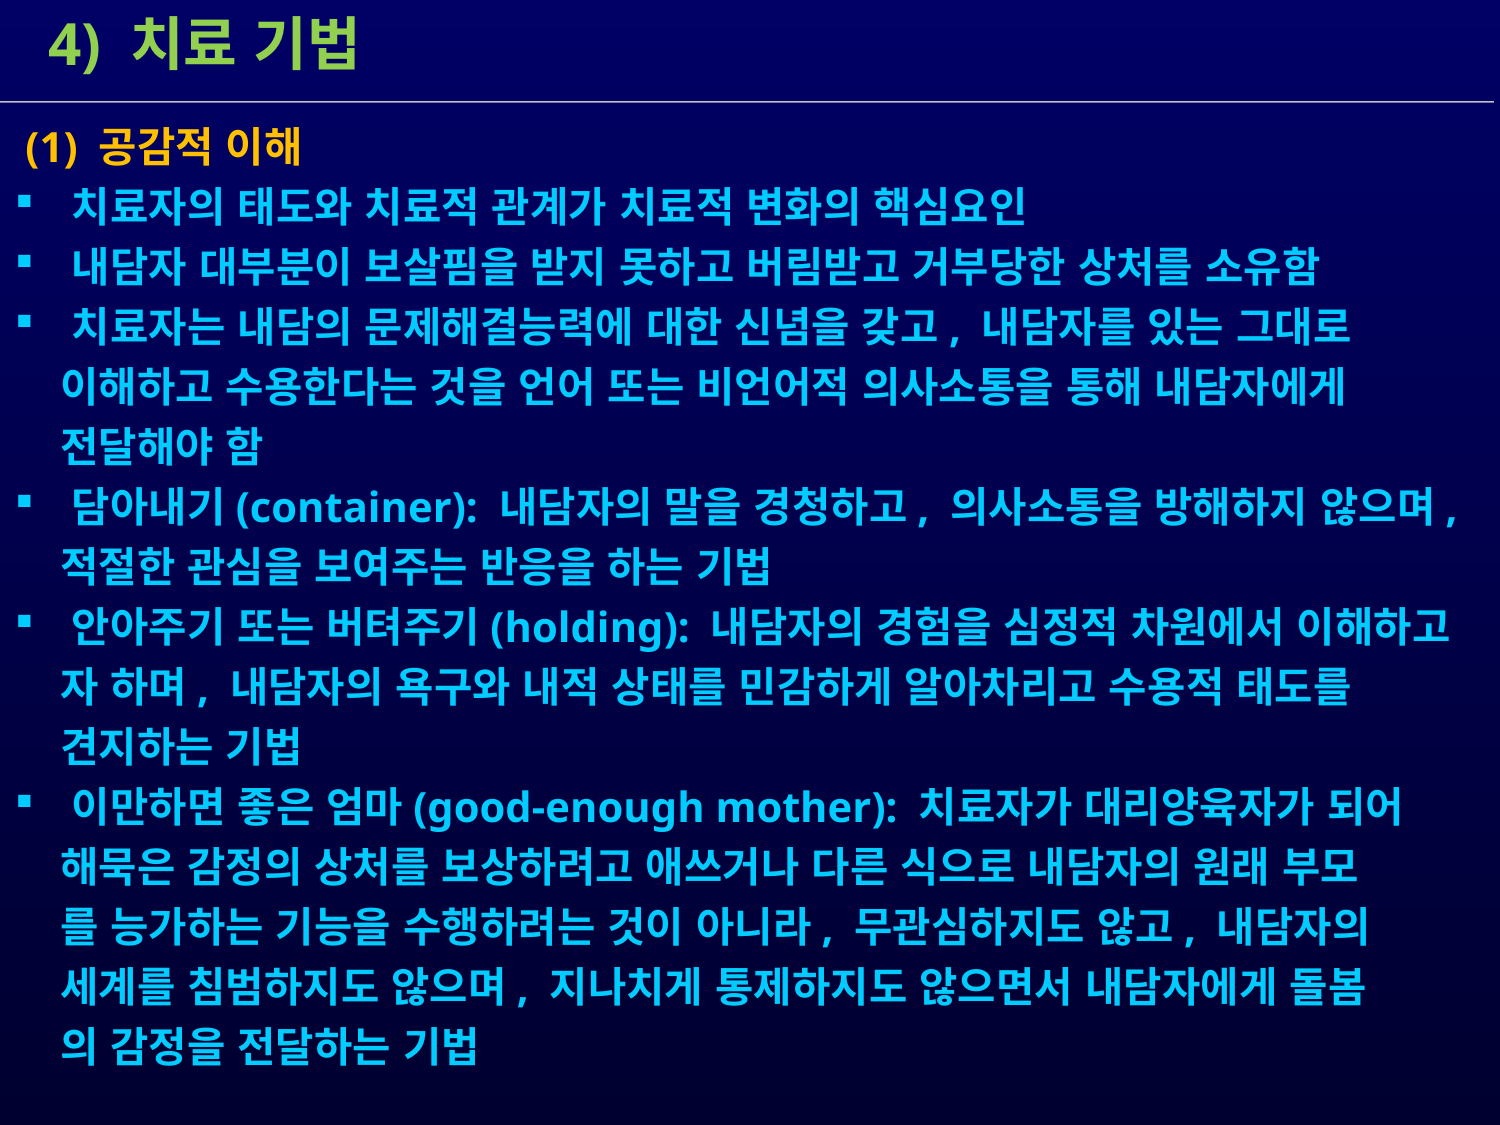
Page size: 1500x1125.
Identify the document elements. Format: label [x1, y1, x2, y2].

text_box [0, 0, 1500, 1089]
